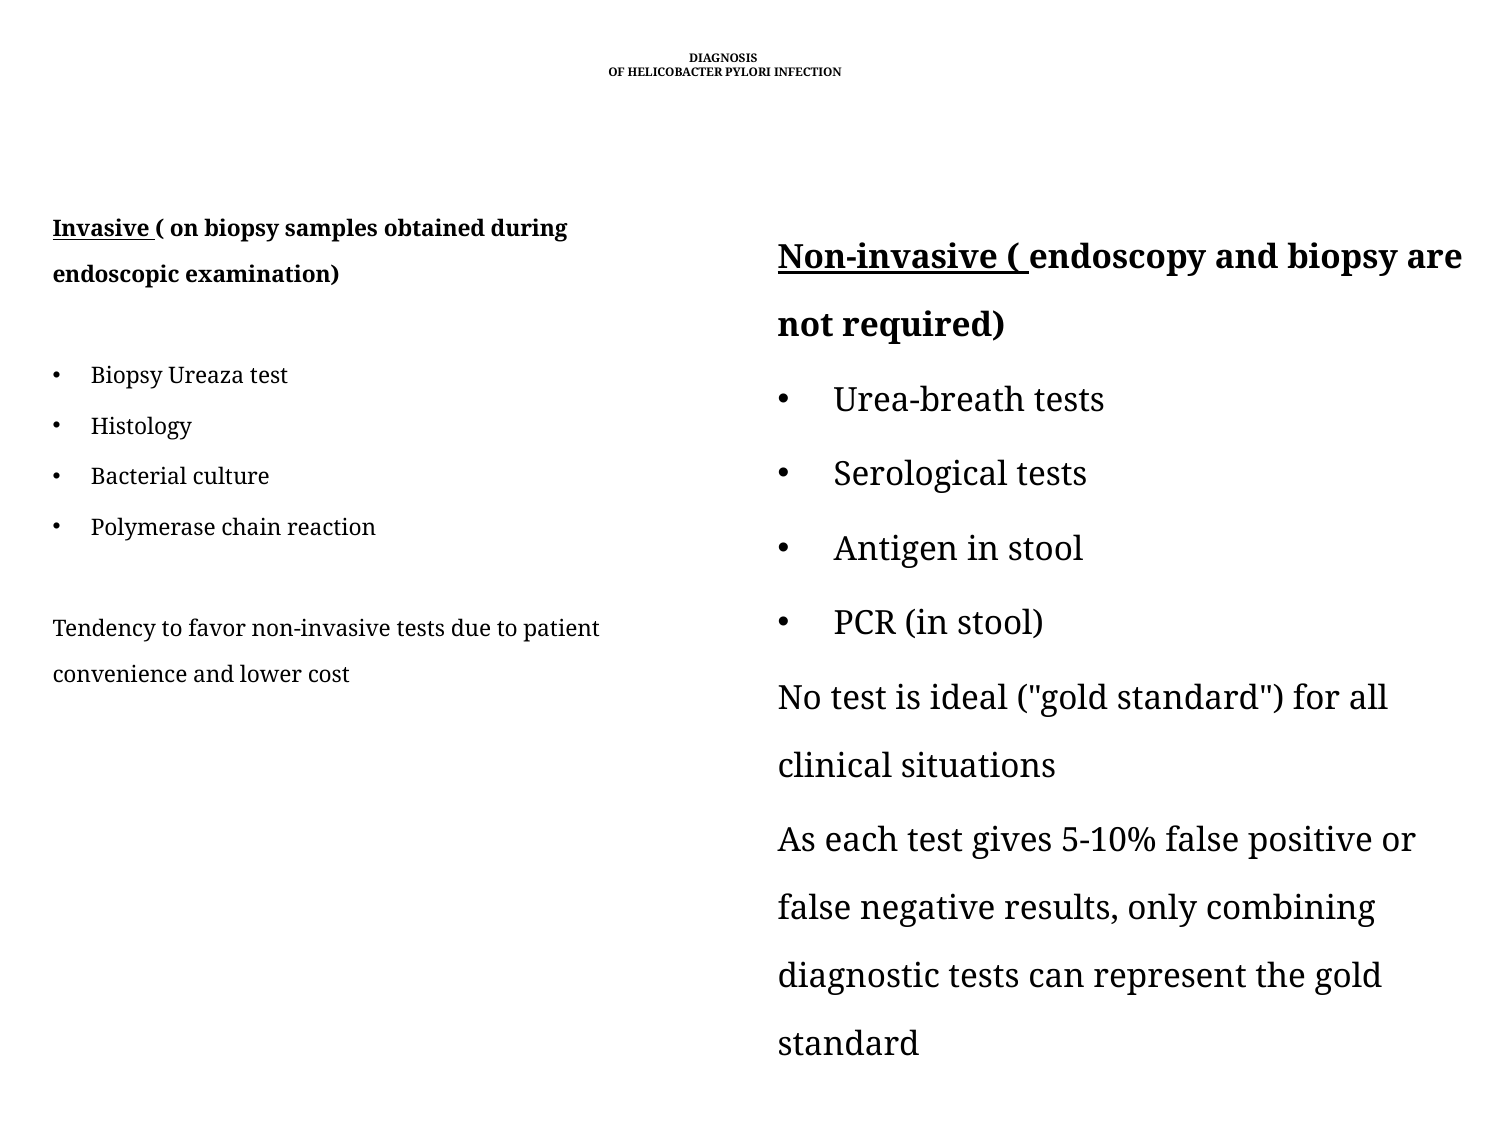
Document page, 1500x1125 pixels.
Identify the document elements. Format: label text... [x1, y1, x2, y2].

list Invasive ( on biopsy samples obtained during endoscopic examination) Biopsy Ureaza test Histology Bacterial culture Polymerase chain reaction Tendency to favor non-invasive tests due to patient convenience and lower cost [37, 187, 700, 991]
title DIAGNOSIS OF HELICOBACTER PYLORI INFECTION [50, 6, 1400, 88]
list Non-invasive ( endoscopy and biopsy are not required) Urea-breath tests Serological tests Antigen in stool PCR (in stool) No test is ideal ("gold standard") for all clinical situations As each test gives 5-10% false positive or false negative results, only combining diagnostic tests can represent the gold standard [762, 200, 1488, 1083]
